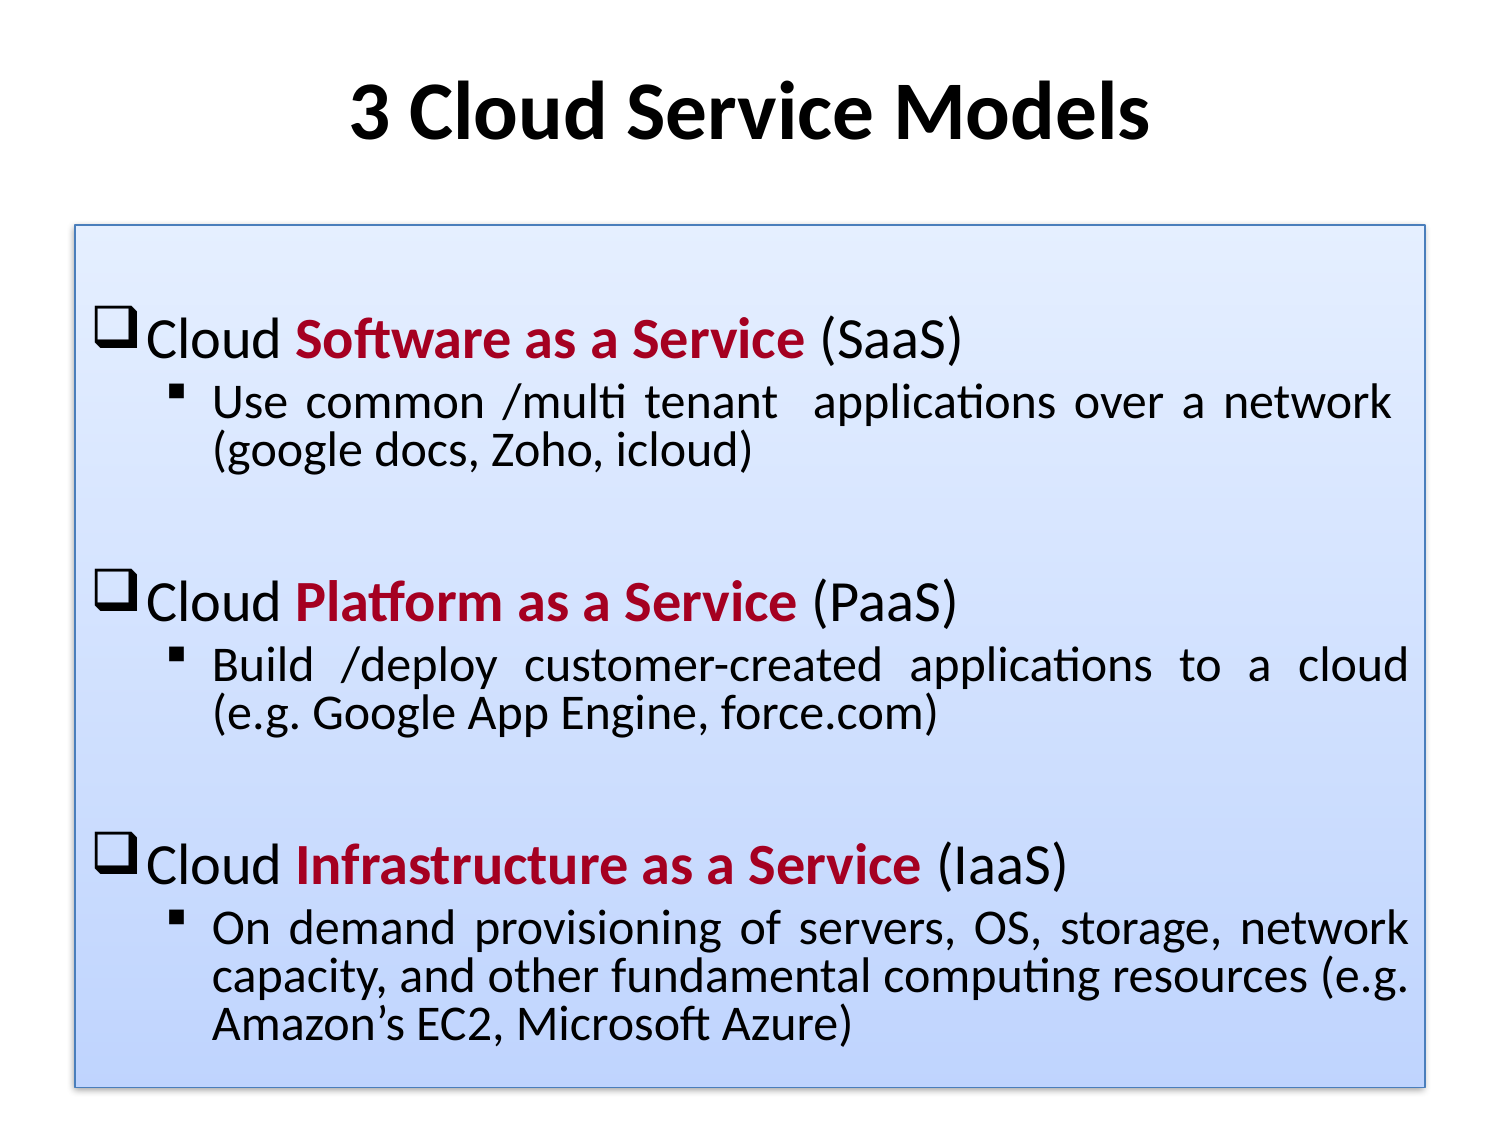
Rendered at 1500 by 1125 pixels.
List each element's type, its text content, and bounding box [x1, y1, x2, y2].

list Cloud Software as a Service (SaaS) Use common /multi tenant applications over a network (google docs, Zoho, icloud) Cloud Platform as a Service (PaaS) Build /deploy customer-created applications to a cloud (e.g. Google App Engine, force.com) Cloud Infrastructure as a Service (IaaS) On demand provisioning of servers, OS, storage, network capacity, and other fundamental computing resources (e.g. Amazon’s EC2, Microsoft Azure) [74, 224, 1426, 1088]
title 3 Cloud Service Models [75, 12, 1425, 200]
